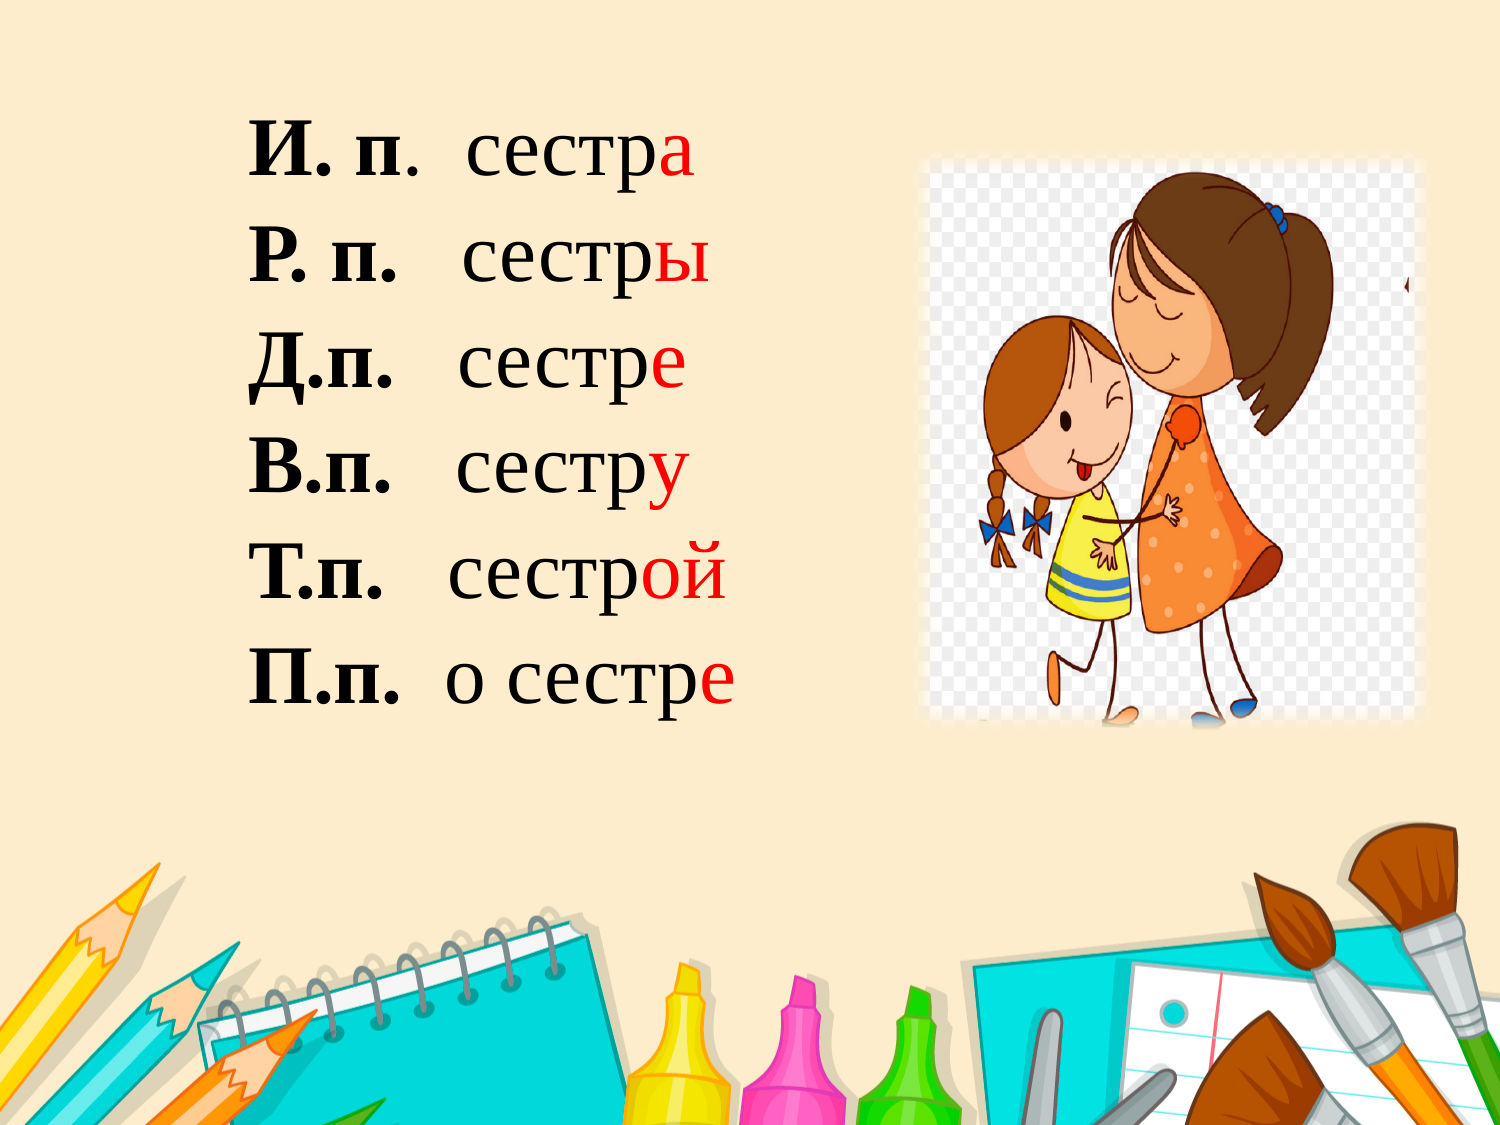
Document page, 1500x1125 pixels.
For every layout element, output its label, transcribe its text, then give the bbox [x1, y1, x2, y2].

list И. п. сестра Р. п. сестры Д.п. сестре В.п. сестру Т.п. сестрой П.п. о сестре [233, 96, 1040, 525]
picture [0, 0, 1500, 1125]
